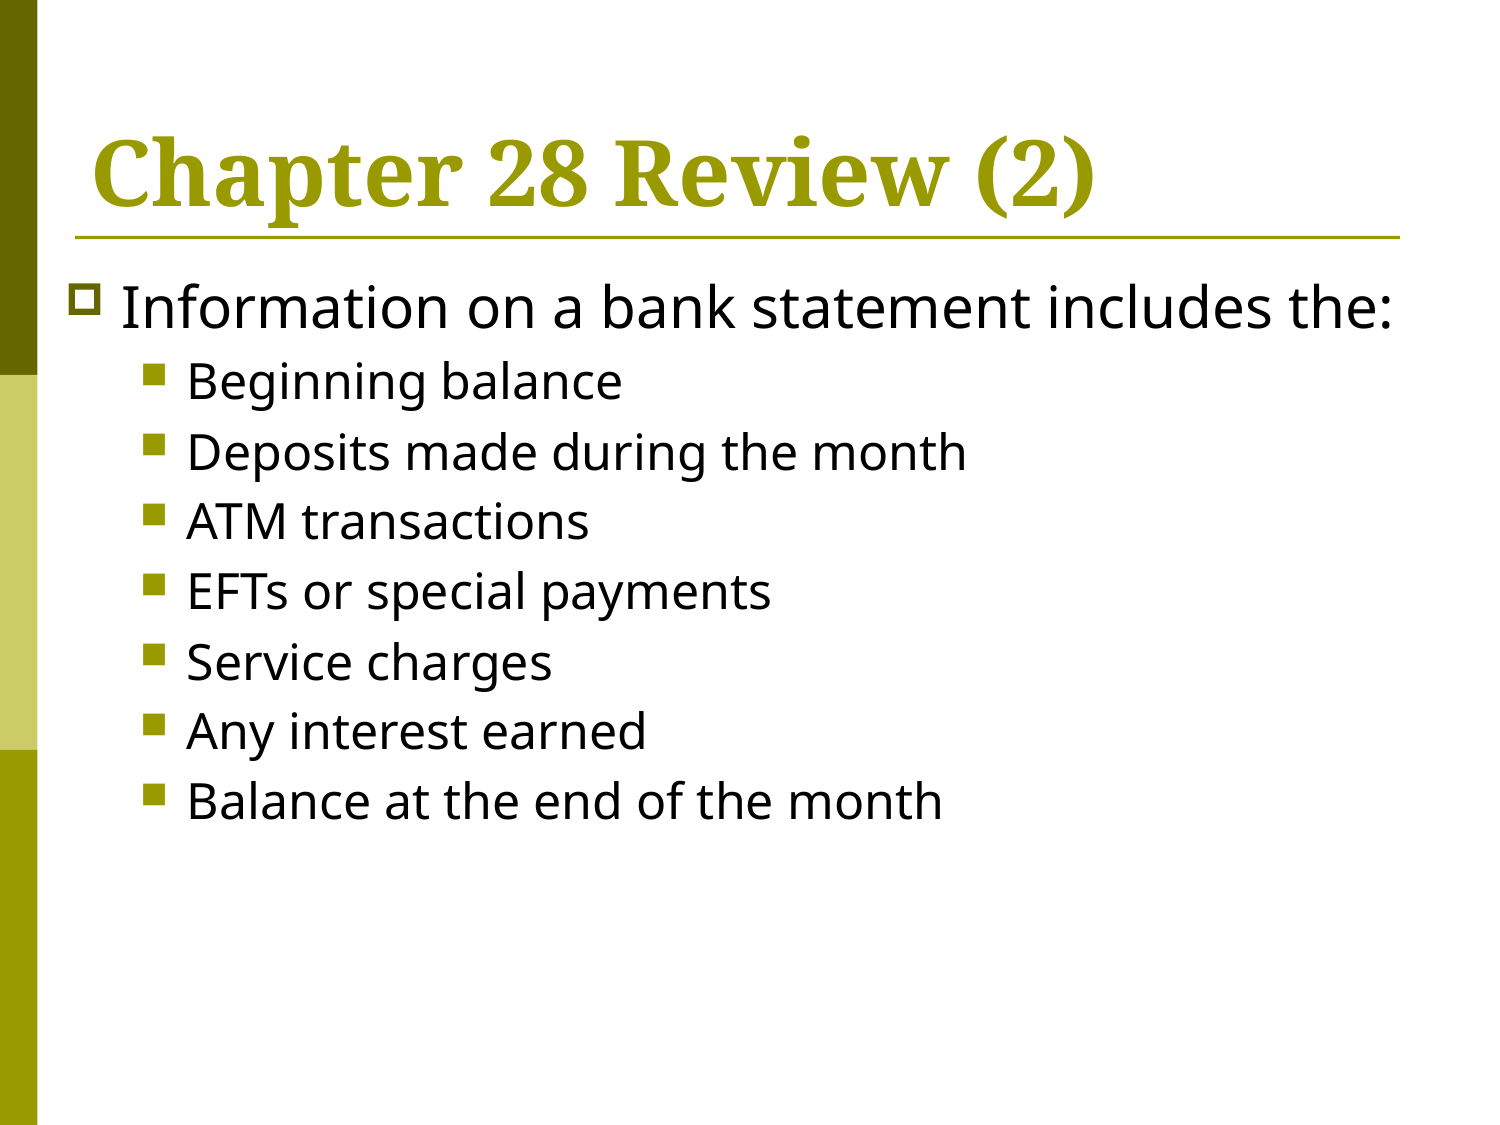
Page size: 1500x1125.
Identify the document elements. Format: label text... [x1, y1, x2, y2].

title Chapter 28 Review (2) [74, 45, 1426, 233]
list Information on a bank statement includes the: Beginning balance Deposits made during the month ATM transactions EFTs or special payments Service charges Any interest earned Balance at the end of the month [49, 262, 1463, 1006]
